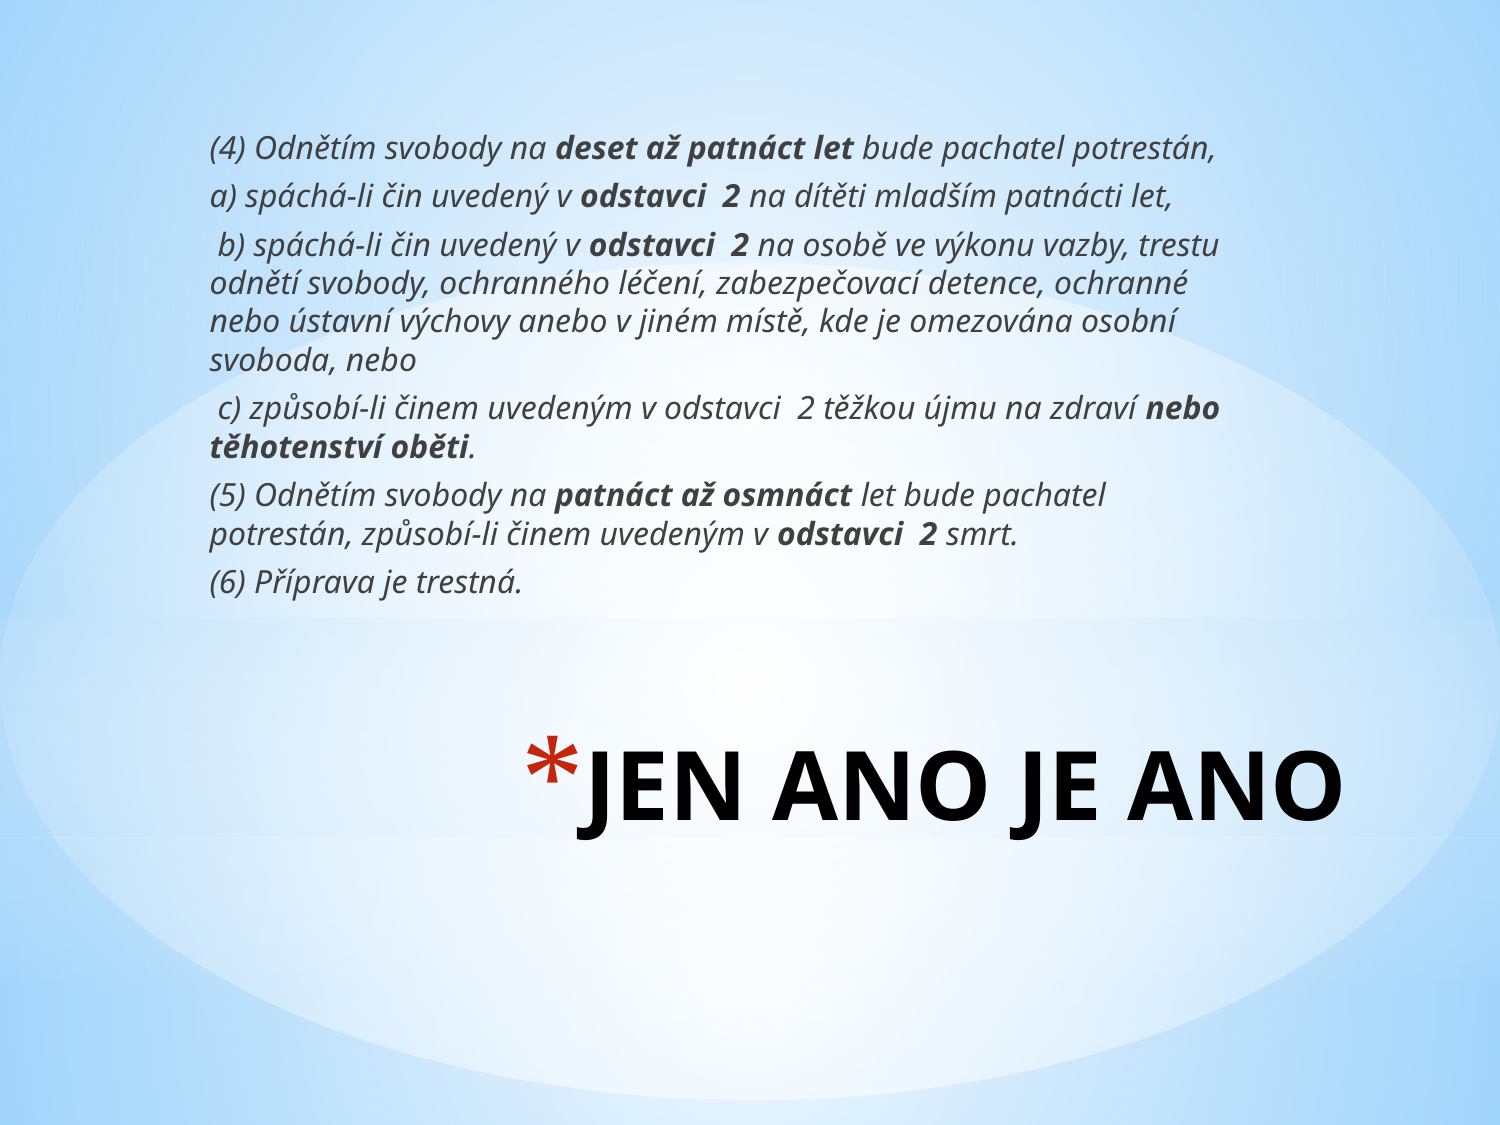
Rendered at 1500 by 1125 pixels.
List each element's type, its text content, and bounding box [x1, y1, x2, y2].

list (4) Odnětím svobody na deset až patnáct let bude pachatel potrestán, a) spáchá-li čin uvedený v odstavci 2 na dítěti mladším patnácti let, b) spáchá-li čin uvedený v odstavci 2 na osobě ve výkonu vazby, trestu odnětí svobody, ochranného léčení, zabezpečovací detence, ochranné nebo ústavní výchovy anebo v jiném místě, kde je omezována osobní svoboda, nebo c) způsobí-li činem uvedeným v odstavci 2 těžkou újmu na zdraví nebo těhotenství oběti. (5) Odnětím svobody na patnáct až osmnáct let bude pachatel potrestán, způsobí-li činem uvedeným v odstavci 2 smrt. (6) Příprava je trestná. [187, 120, 1238, 690]
title JEN ANO JE ANO [294, 717, 1363, 905]
